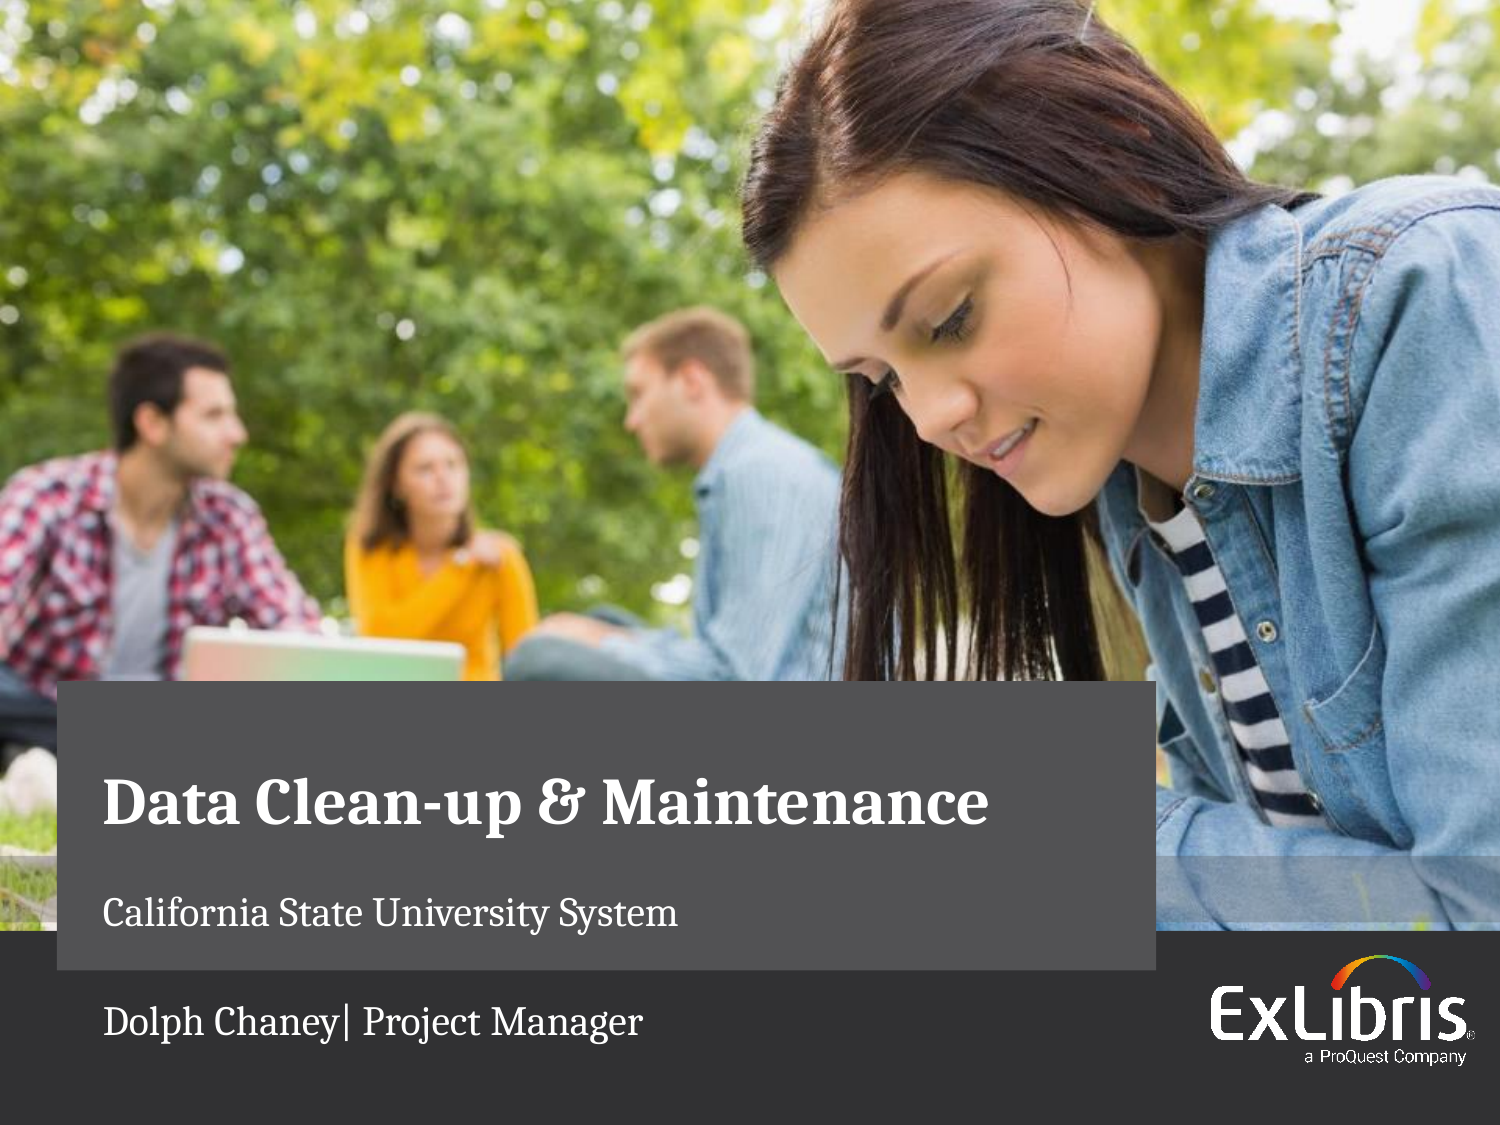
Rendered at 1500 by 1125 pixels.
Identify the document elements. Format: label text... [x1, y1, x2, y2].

picture [1157, 923, 1500, 930]
title Data Clean-up & Maintenance [87, 714, 1126, 877]
picture [0, 923, 56, 930]
subtitle California State University System [87, 877, 1126, 956]
picture [0, 0, 1500, 855]
picture [1211, 955, 1475, 1066]
list Dolph Chaney| Project Manager [87, 991, 1021, 1109]
